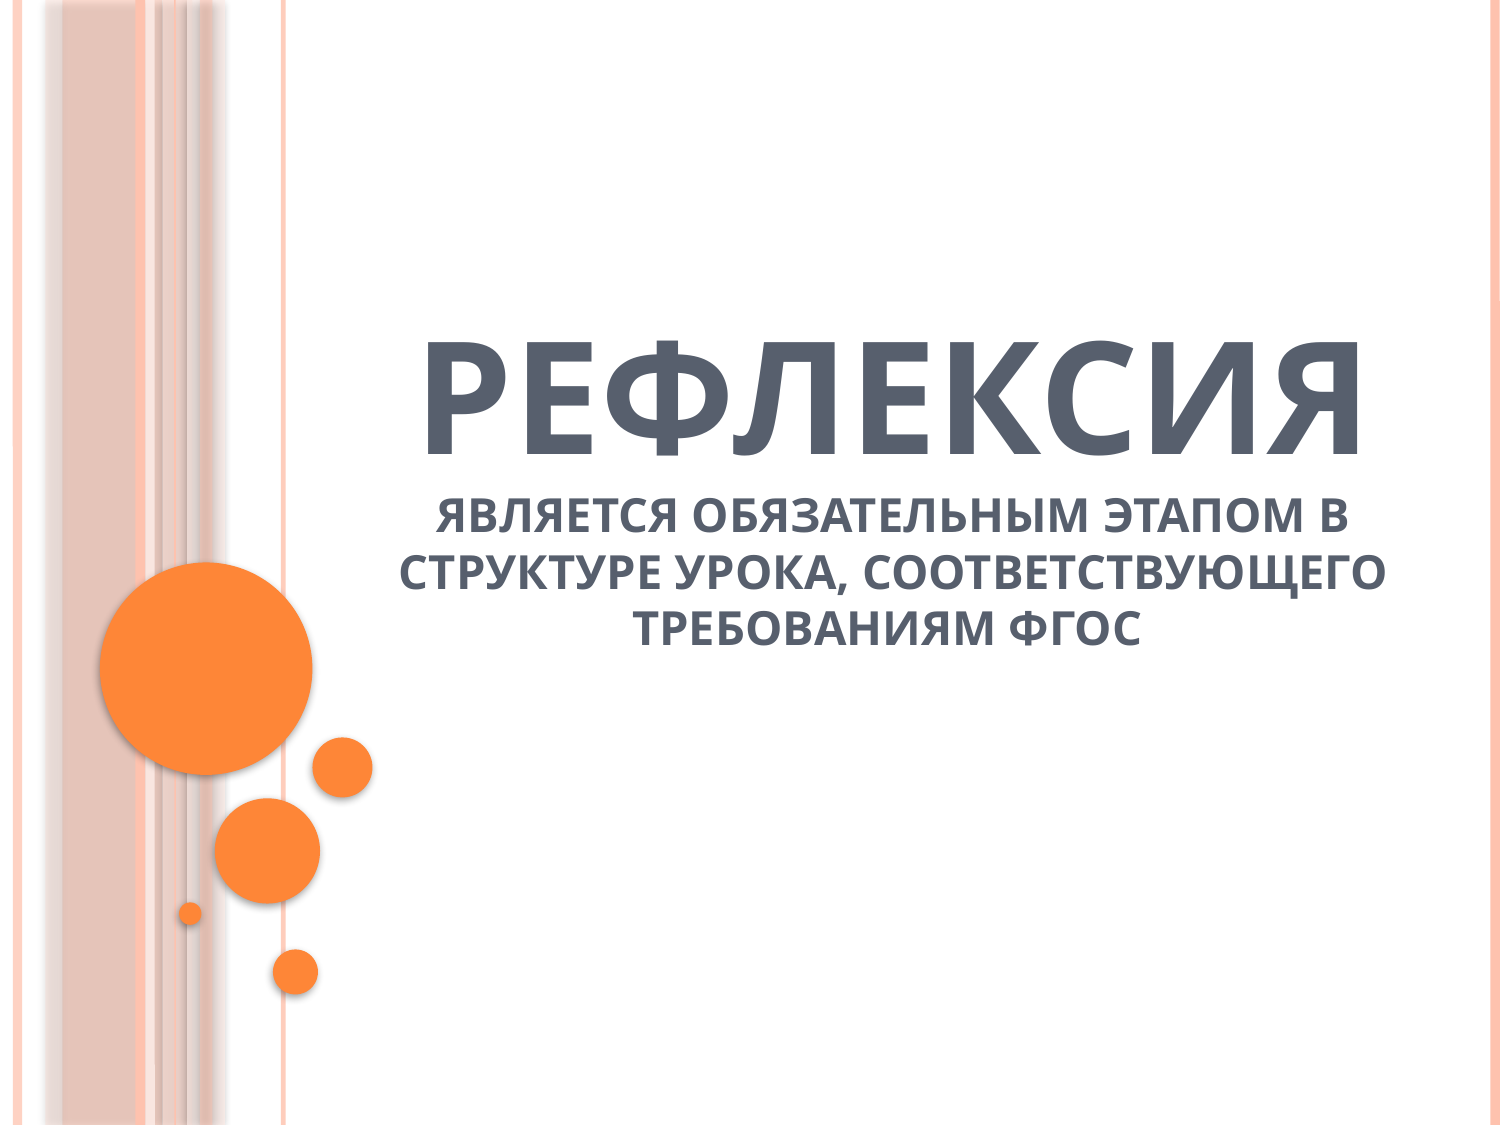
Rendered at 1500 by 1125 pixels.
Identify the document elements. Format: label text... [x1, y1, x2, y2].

title Рефлексия является обязательным этапом в структуре урока, соответствующего требованиям ФГОС [375, 262, 1413, 663]
